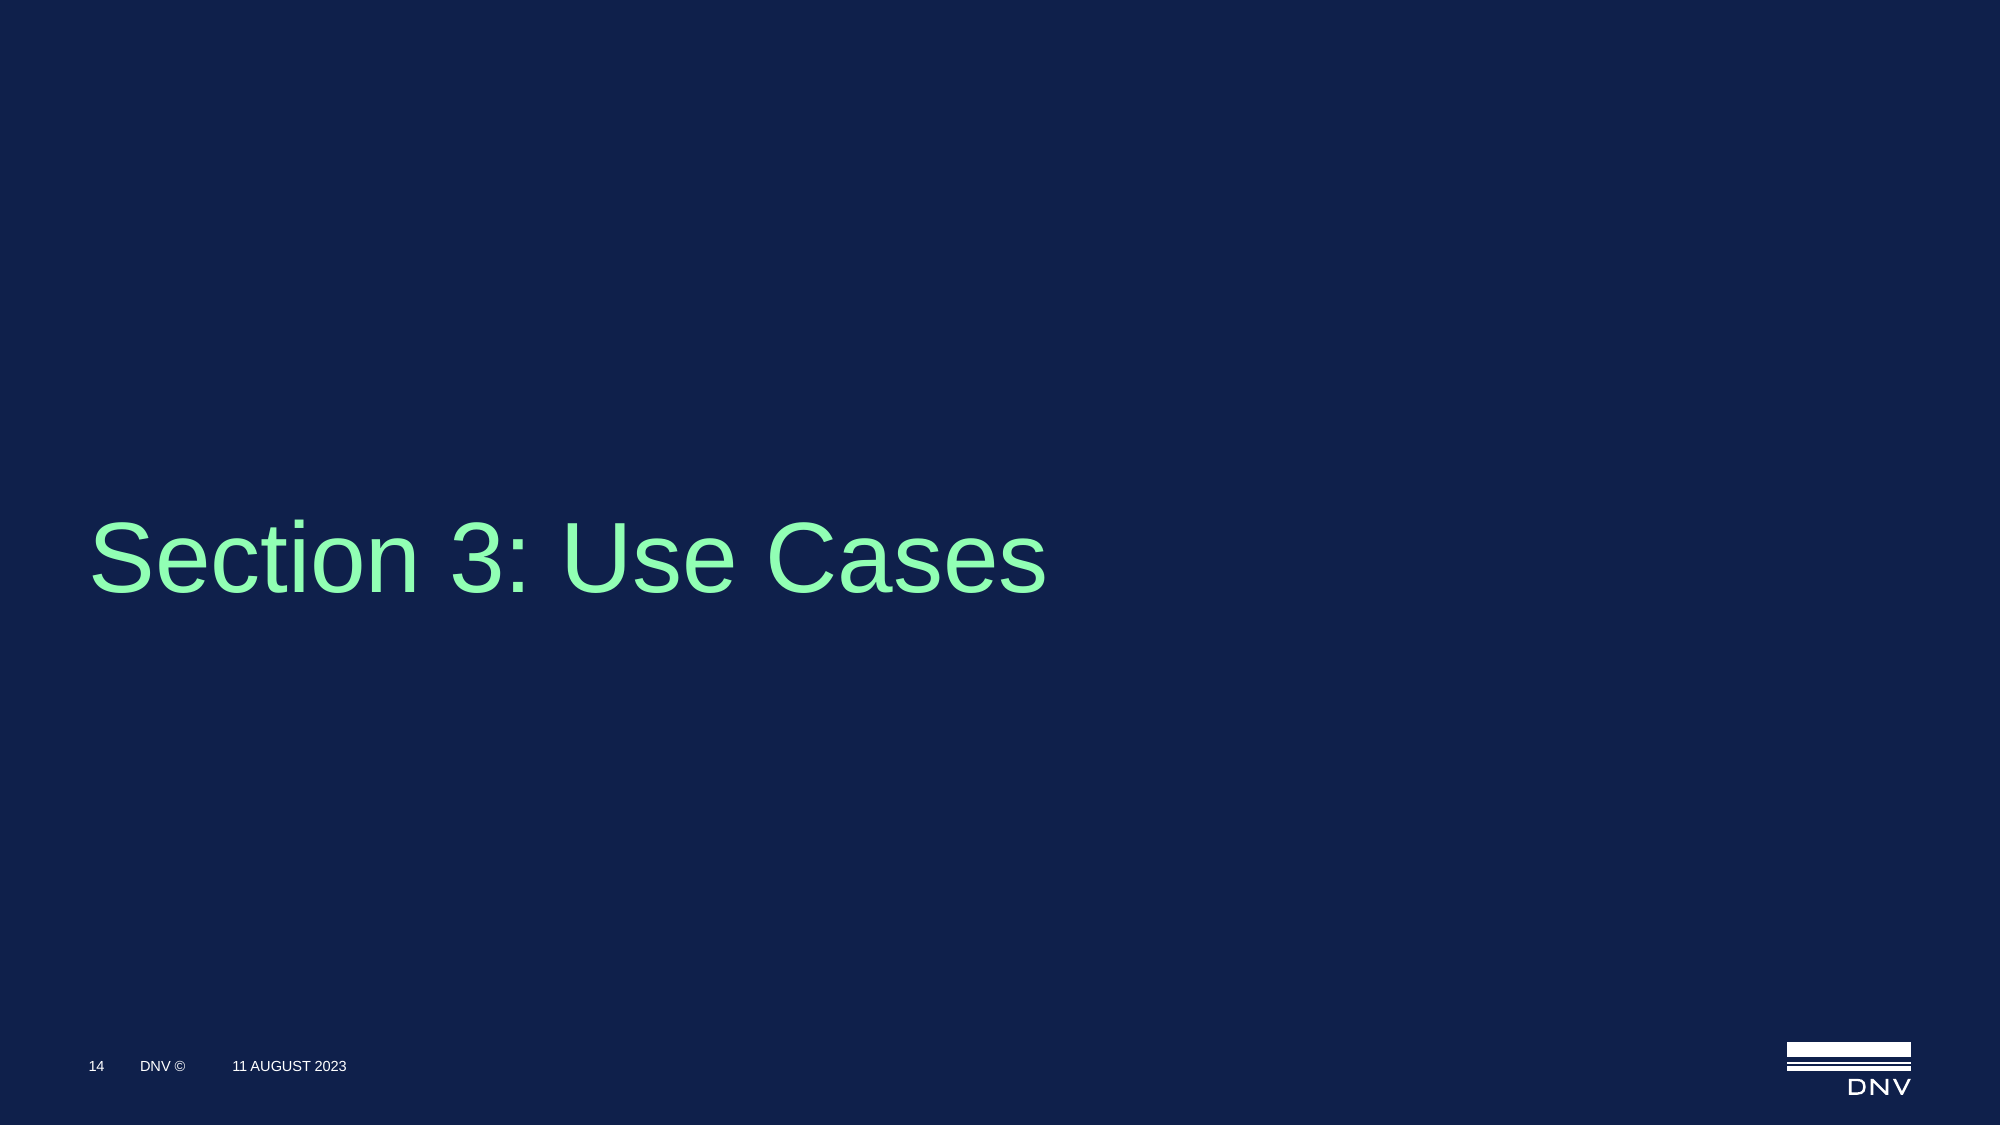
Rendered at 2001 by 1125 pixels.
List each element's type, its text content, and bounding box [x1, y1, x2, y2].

slide_number 14 [88, 1056, 133, 1082]
title Section 3: Use Cases [88, 252, 1757, 873]
